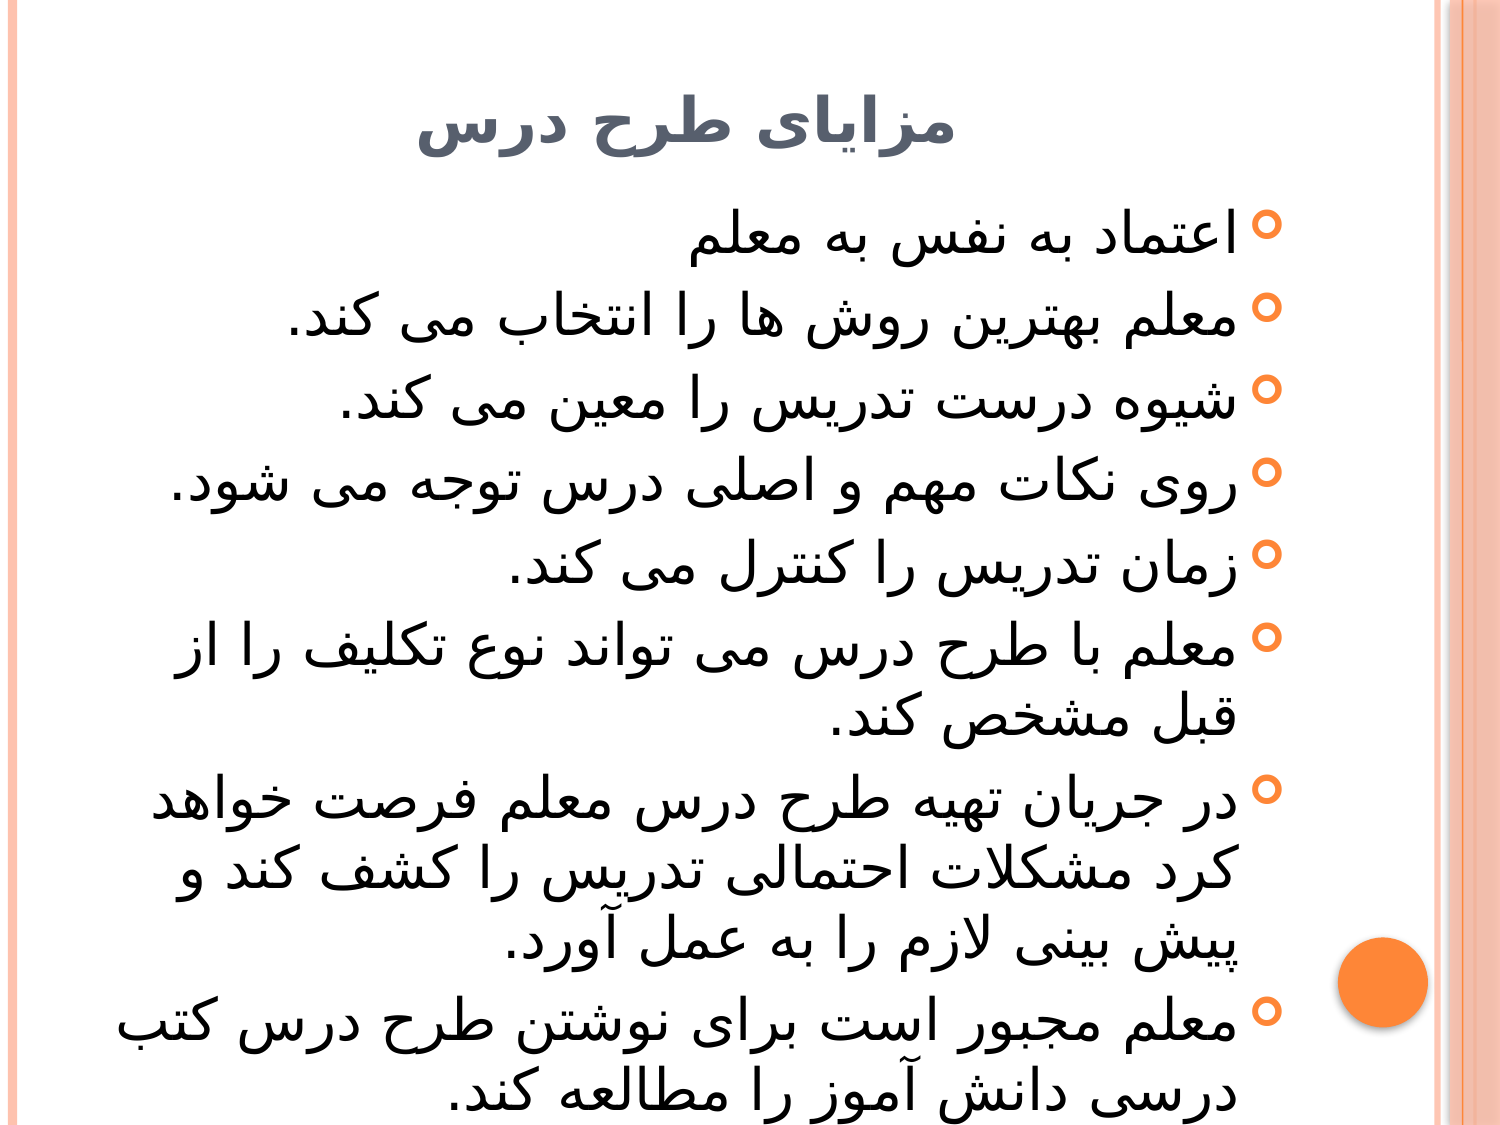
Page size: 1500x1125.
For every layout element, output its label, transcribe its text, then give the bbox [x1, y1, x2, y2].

title مزایای طرح درس [75, 45, 1300, 163]
list اعتماد به نفس به معلم معلم بهترین روش ها را انتخاب می کند. شیوه درست تدریس را معین می کند. روی نکات مهم و اصلی درس توجه می شود. زمان تدریس را کنترل می کند. معلم با طرح درس می تواند نوع تکلیف را از قبل مشخص کند. در جریان تهیه طرح درس معلم فرصت خواهد کرد مشکلات احتمالی تدریس را کشف کند و پیش بینی لازم را به عمل آورد. معلم مجبور است برای نوشتن طرح درس کتب درسی دانش آموز را مطالعه کند. [75, 187, 1300, 1062]
